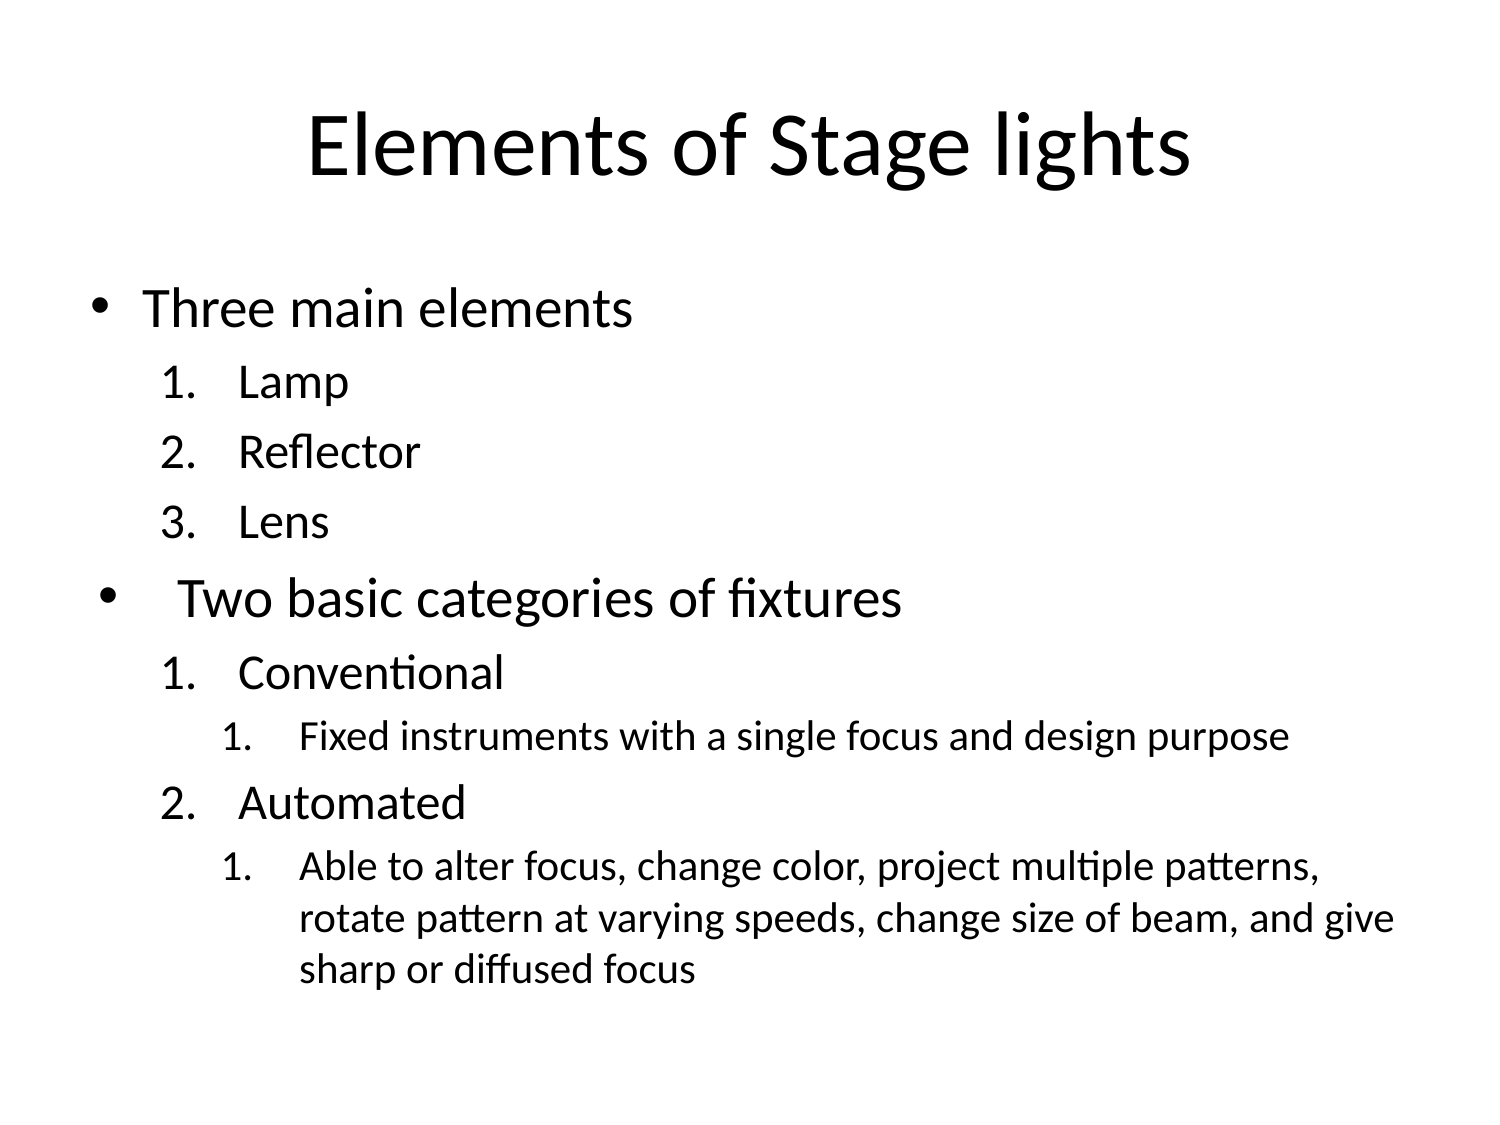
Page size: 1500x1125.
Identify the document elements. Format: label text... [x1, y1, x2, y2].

title Elements of Stage lights [75, 45, 1425, 233]
list Three main elements Lamp Reflector Lens Two basic categories of fixtures Conventional Fixed instruments with a single focus and design purpose Automated Able to alter focus, change color, project multiple patterns, rotate pattern at varying speeds, change size of beam, and give sharp or diffused focus [75, 262, 1425, 1005]
